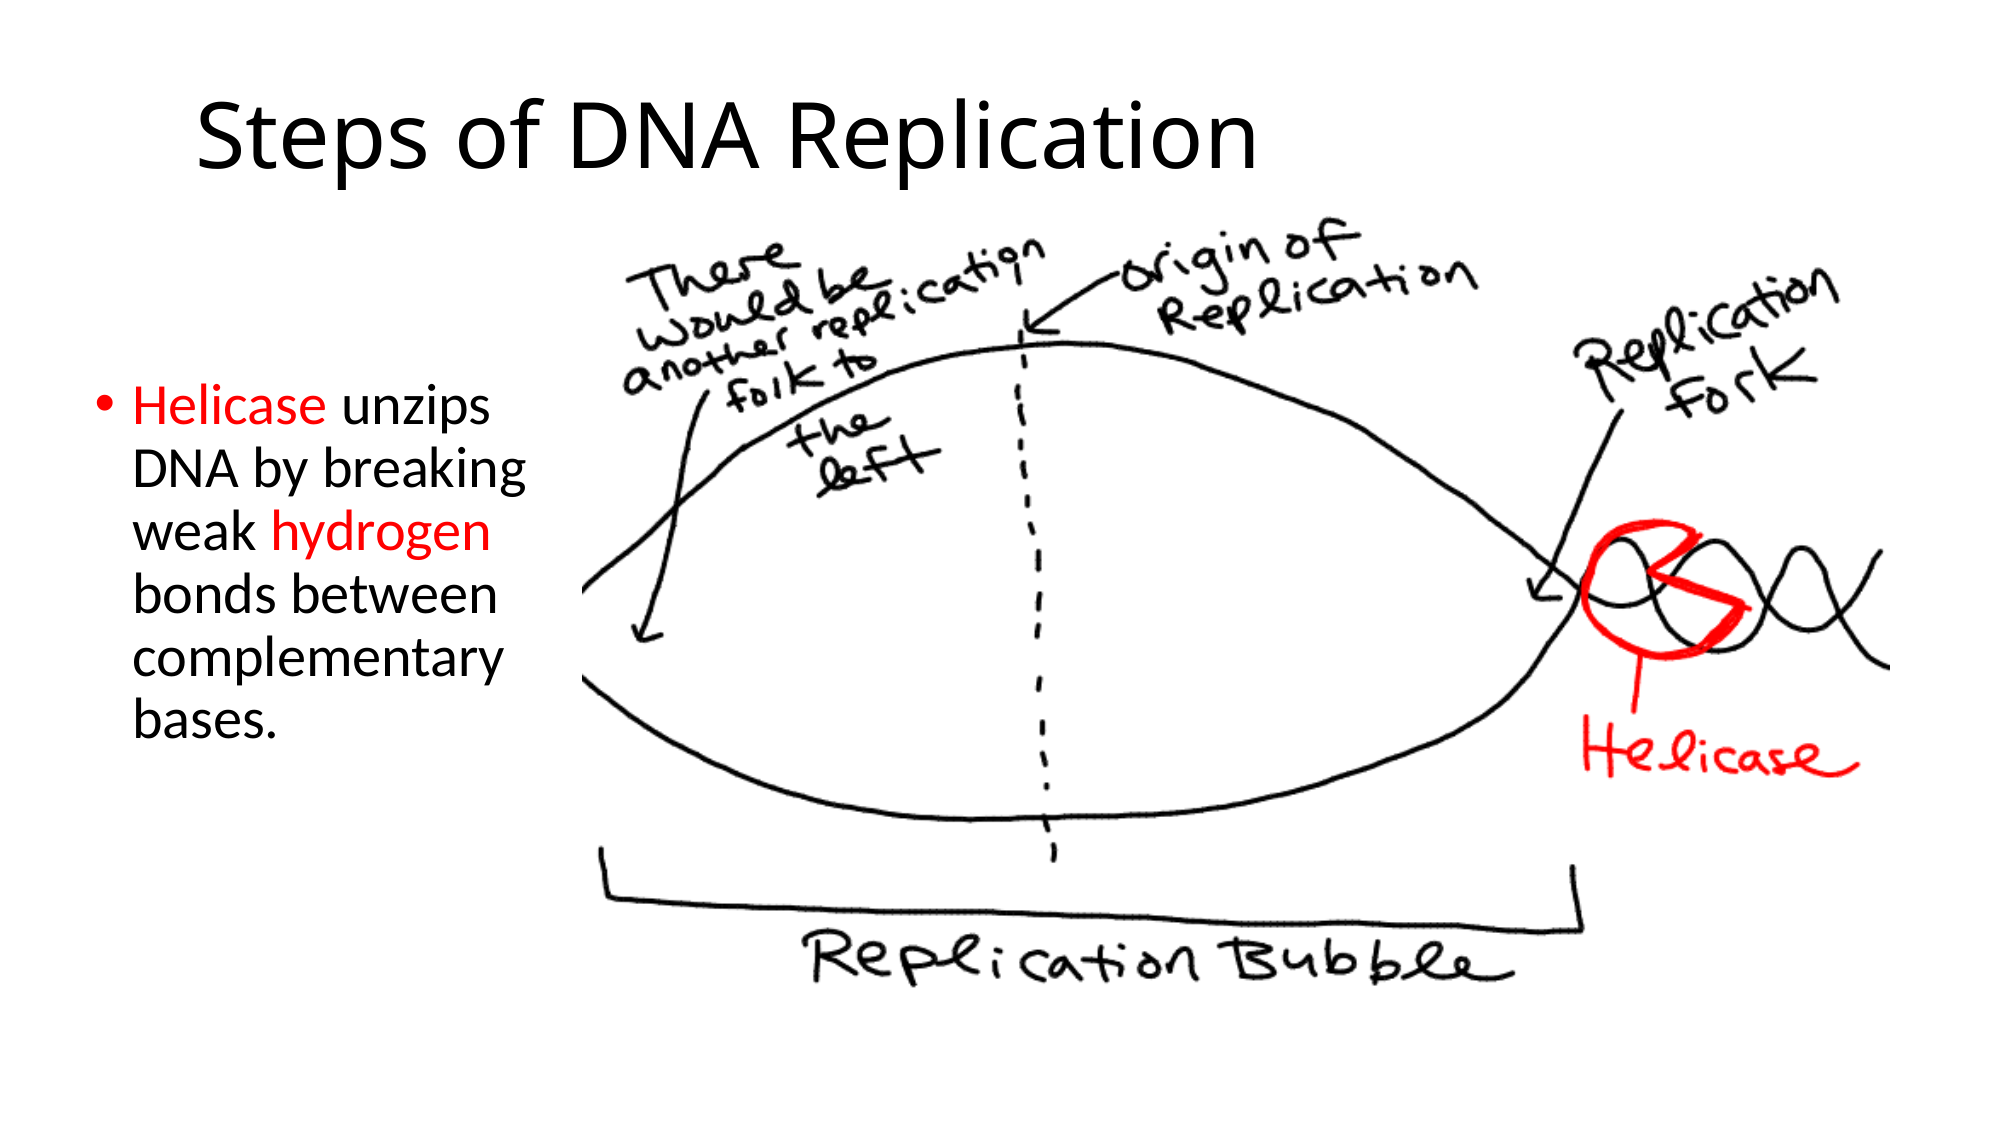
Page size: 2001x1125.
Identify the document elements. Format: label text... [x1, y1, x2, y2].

picture [582, 215, 1890, 1008]
title Steps of DNA Replication [180, 29, 1906, 248]
list Helicase unzips DNA by breaking weak hydrogen bonds between complementary bases. [79, 366, 560, 978]
